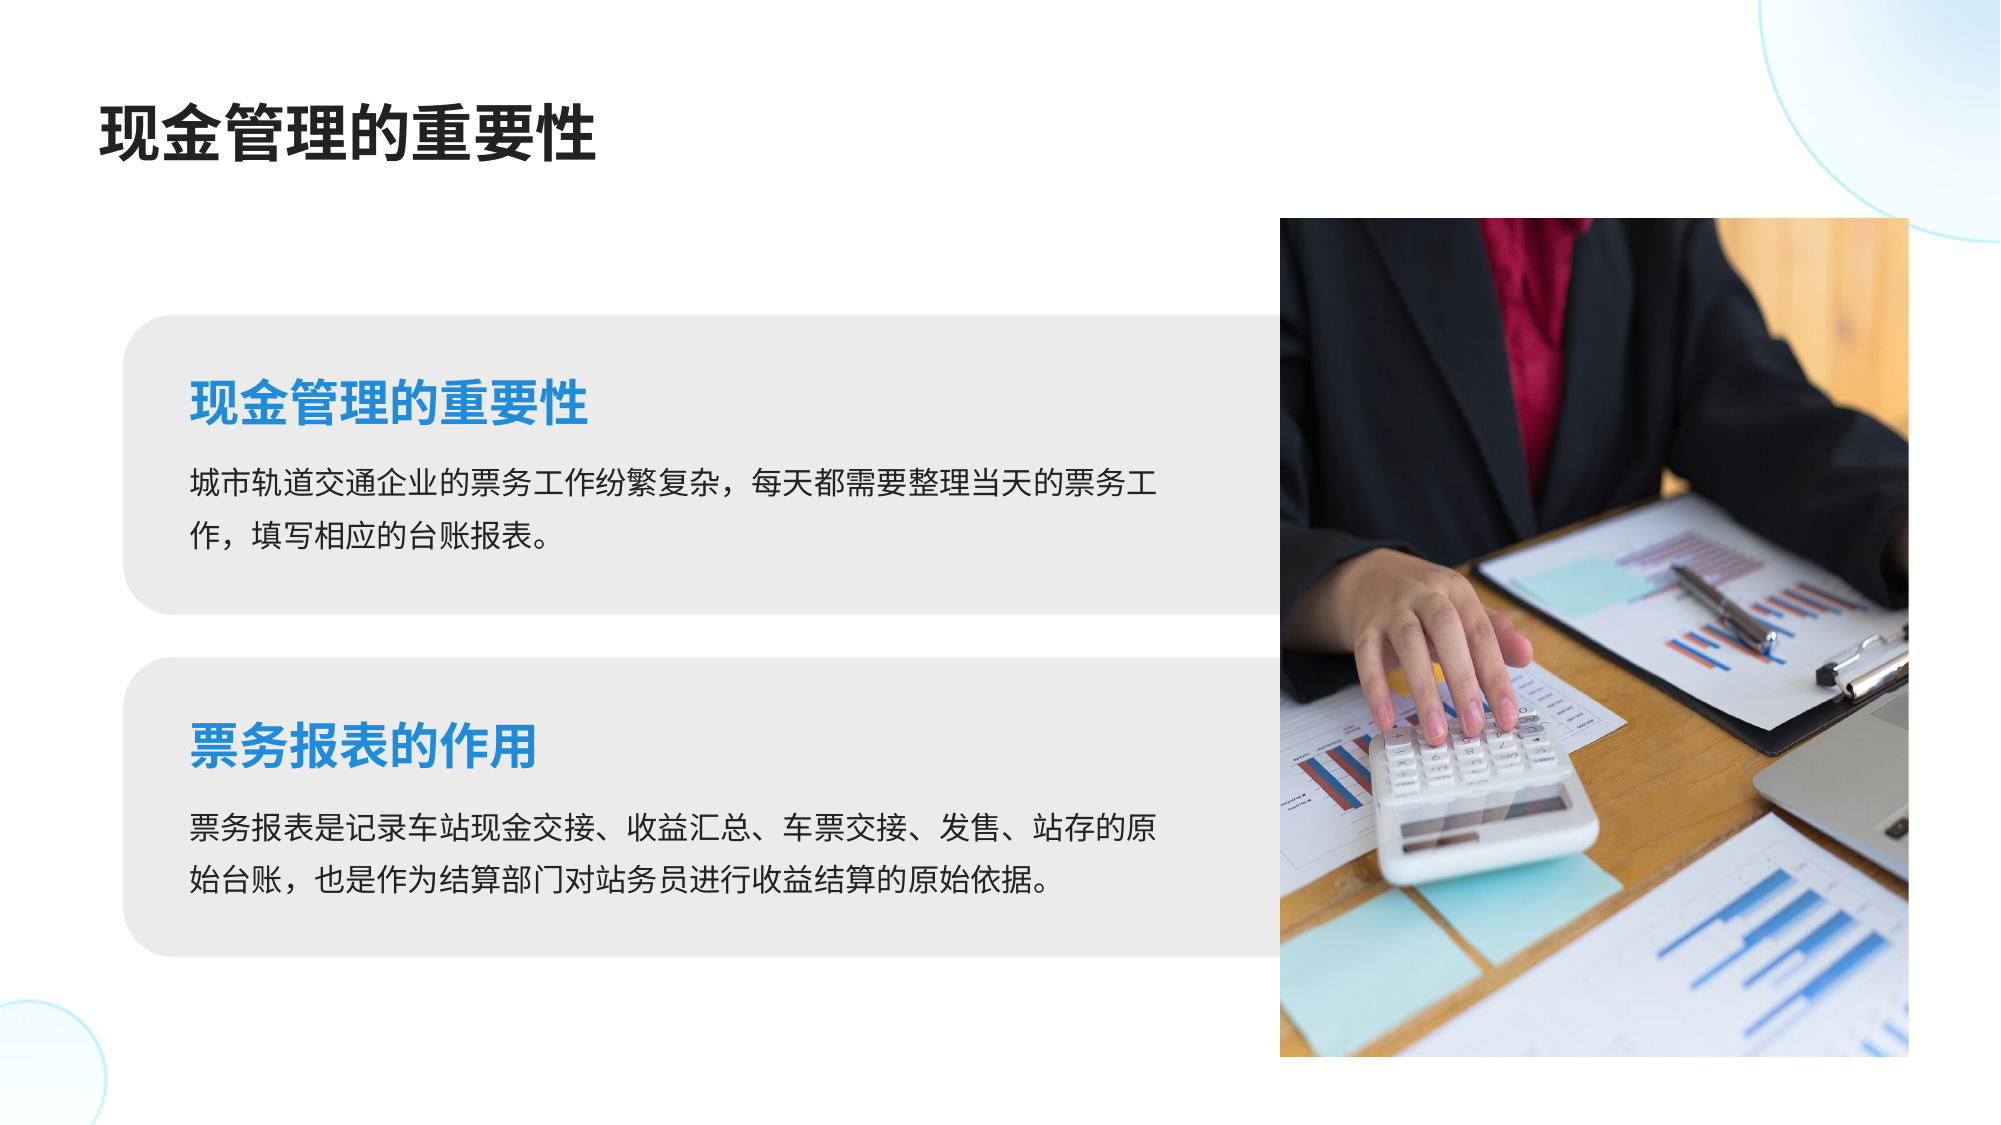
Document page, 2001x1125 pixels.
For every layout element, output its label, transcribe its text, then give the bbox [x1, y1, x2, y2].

text_box 现金管理的重要性 [169, 342, 1193, 428]
text_box [123, 314, 1274, 615]
text_box 票务报表的作用 [169, 686, 1193, 773]
text_box 城市轨道交通企业的票务工作纷繁复杂，每天都需要整理当天的票务工作，填写相应的台账报表。 [169, 428, 1193, 584]
picture [0, 0, 2001, 1125]
text_box [123, 657, 1274, 957]
text_box 现金管理的重要性 [78, 43, 1922, 189]
text_box 票务报表是记录车站现金交接、收益汇总、车票交接、发售、站存的原始台账，也是作为结算部门对站务员进行收益结算的原始依据。 [169, 773, 1193, 927]
